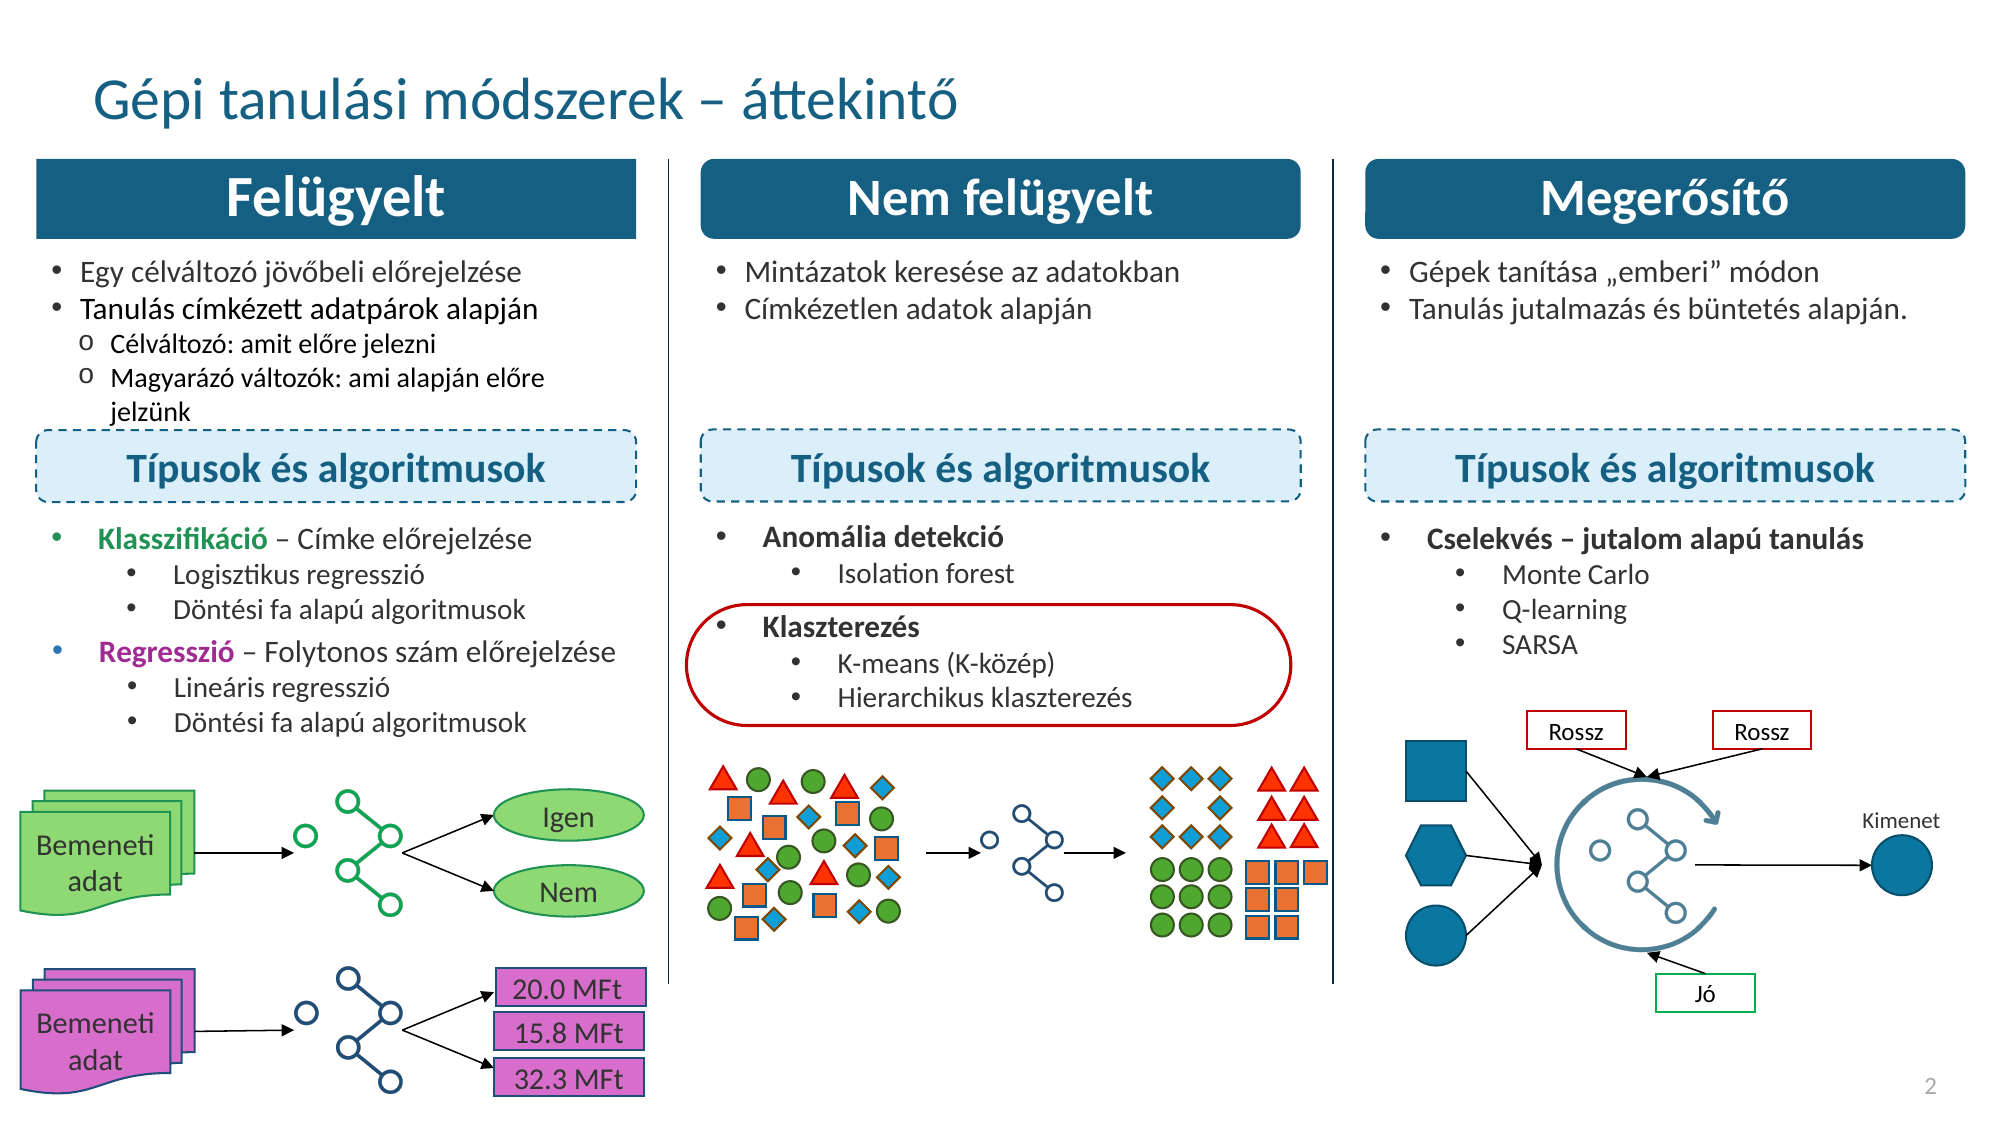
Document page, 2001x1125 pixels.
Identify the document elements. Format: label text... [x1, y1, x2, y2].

text_box [1405, 905, 1466, 966]
title Gépi tanulási módszerek – áttekintő [78, 59, 1755, 140]
slide_number 2 [1772, 1062, 1953, 1107]
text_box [1465, 770, 1543, 854]
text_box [1465, 864, 1541, 937]
text_box Rossz [1526, 710, 1626, 749]
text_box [1575, 748, 1646, 778]
text_box [1406, 741, 1467, 802]
text_box Klasszifikáció – Címke előrejelzése Logisztikus regresszió Döntési fa alapú algoritmusok [36, 510, 637, 633]
text_box Cselekvés – jutalom alapú tanulás Monte Carlo Q-learning SARSA [1365, 510, 1966, 668]
text_box [1405, 825, 1465, 886]
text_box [1, 947, 663, 1116]
list Felügyelt [36, 158, 637, 239]
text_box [1465, 854, 1541, 864]
text_box Mintázatok keresése az adatokban Címkézetlen adatok alapján [700, 243, 1301, 334]
text_box Típusok és algoritmusok [1365, 429, 1966, 502]
text_box Nem felügyelt [700, 158, 1301, 239]
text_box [1541, 776, 1760, 954]
text_box Regresszió – Folytonos szám előrejelzése Lineáris regresszió Döntési fa alapú algoritmusok [37, 623, 638, 746]
text_box [684, 603, 1293, 728]
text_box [1, 768, 663, 938]
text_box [1646, 952, 1706, 975]
text_box Megerősítő [1365, 158, 1966, 239]
text_box Anomália detekció Isolation forest Klaszterezés K-means (K-közép) Hierarchikus klaszterezés [700, 509, 1301, 751]
text_box Jó [1655, 973, 1755, 1012]
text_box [1846, 797, 1958, 896]
text_box Gépek tanítása „emberi” módon Tanulás jutalmazás és büntetés alapján. [1365, 243, 1966, 334]
text_box Típusok és algoritmusok [36, 430, 637, 503]
text_box Egy célváltozó jövőbeli előrejelzése Tanulás címkézett adatpárok alapján Célváltozó: amit előre jelezni Magyarázó változók: ami alapján előre jelzünk [36, 243, 637, 435]
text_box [1646, 748, 1763, 778]
text_box Típusok és algoritmusok [700, 429, 1301, 502]
text_box Rossz [1712, 710, 1812, 749]
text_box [680, 751, 1328, 955]
